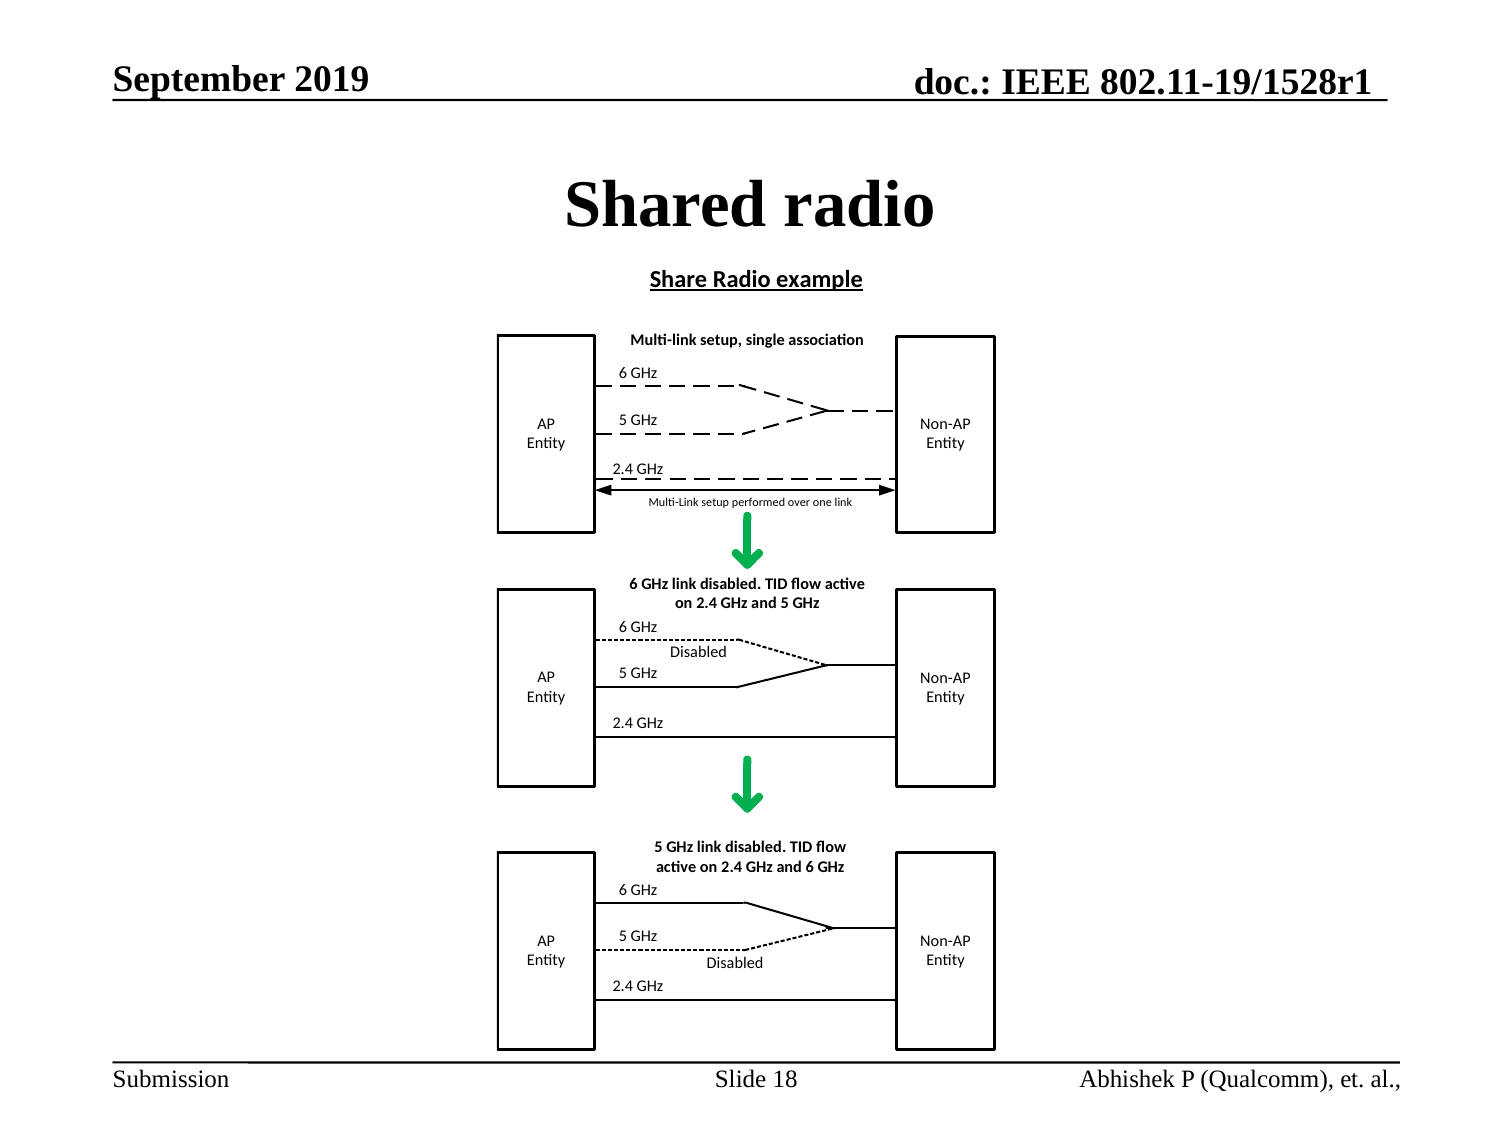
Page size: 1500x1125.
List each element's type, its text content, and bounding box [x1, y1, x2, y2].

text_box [496, 257, 1004, 1056]
title Shared radio [112, 112, 1388, 288]
footer Abhishek P (Qualcomm), et. al., [949, 1061, 1402, 1093]
slide_number Slide 18 [712, 1065, 801, 1093]
